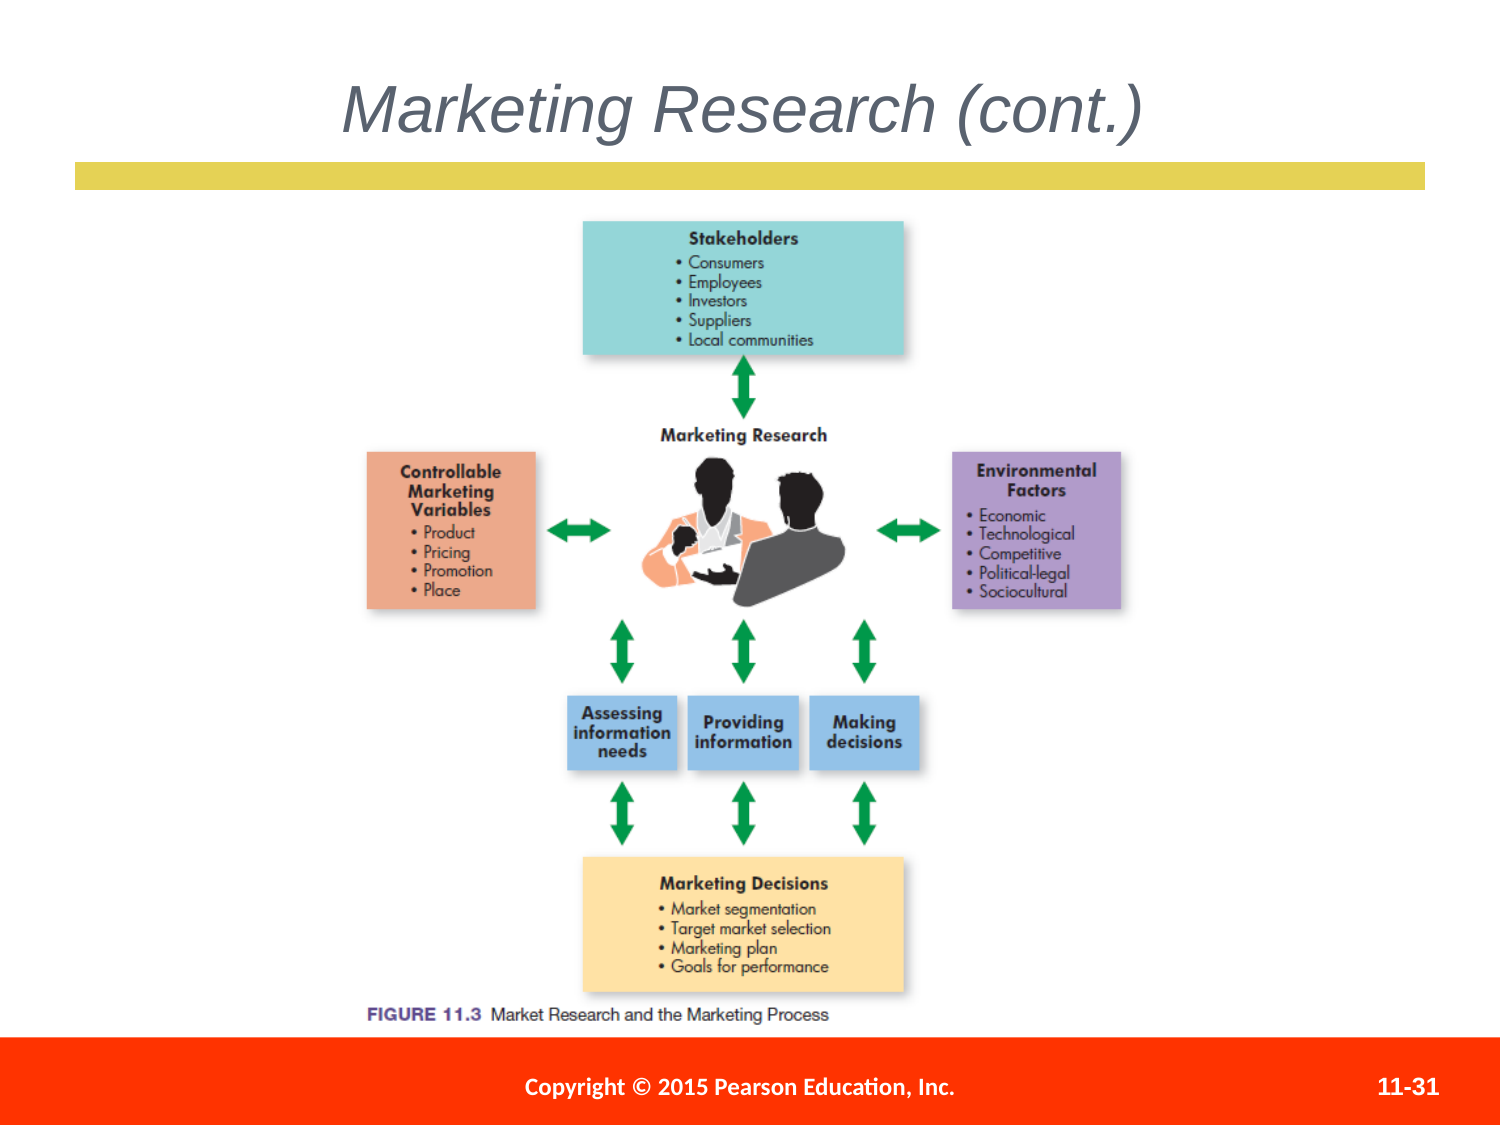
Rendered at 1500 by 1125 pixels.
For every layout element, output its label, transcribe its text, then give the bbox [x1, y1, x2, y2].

picture [312, 199, 1151, 1034]
title Marketing Research (cont.) [49, 12, 1438, 201]
